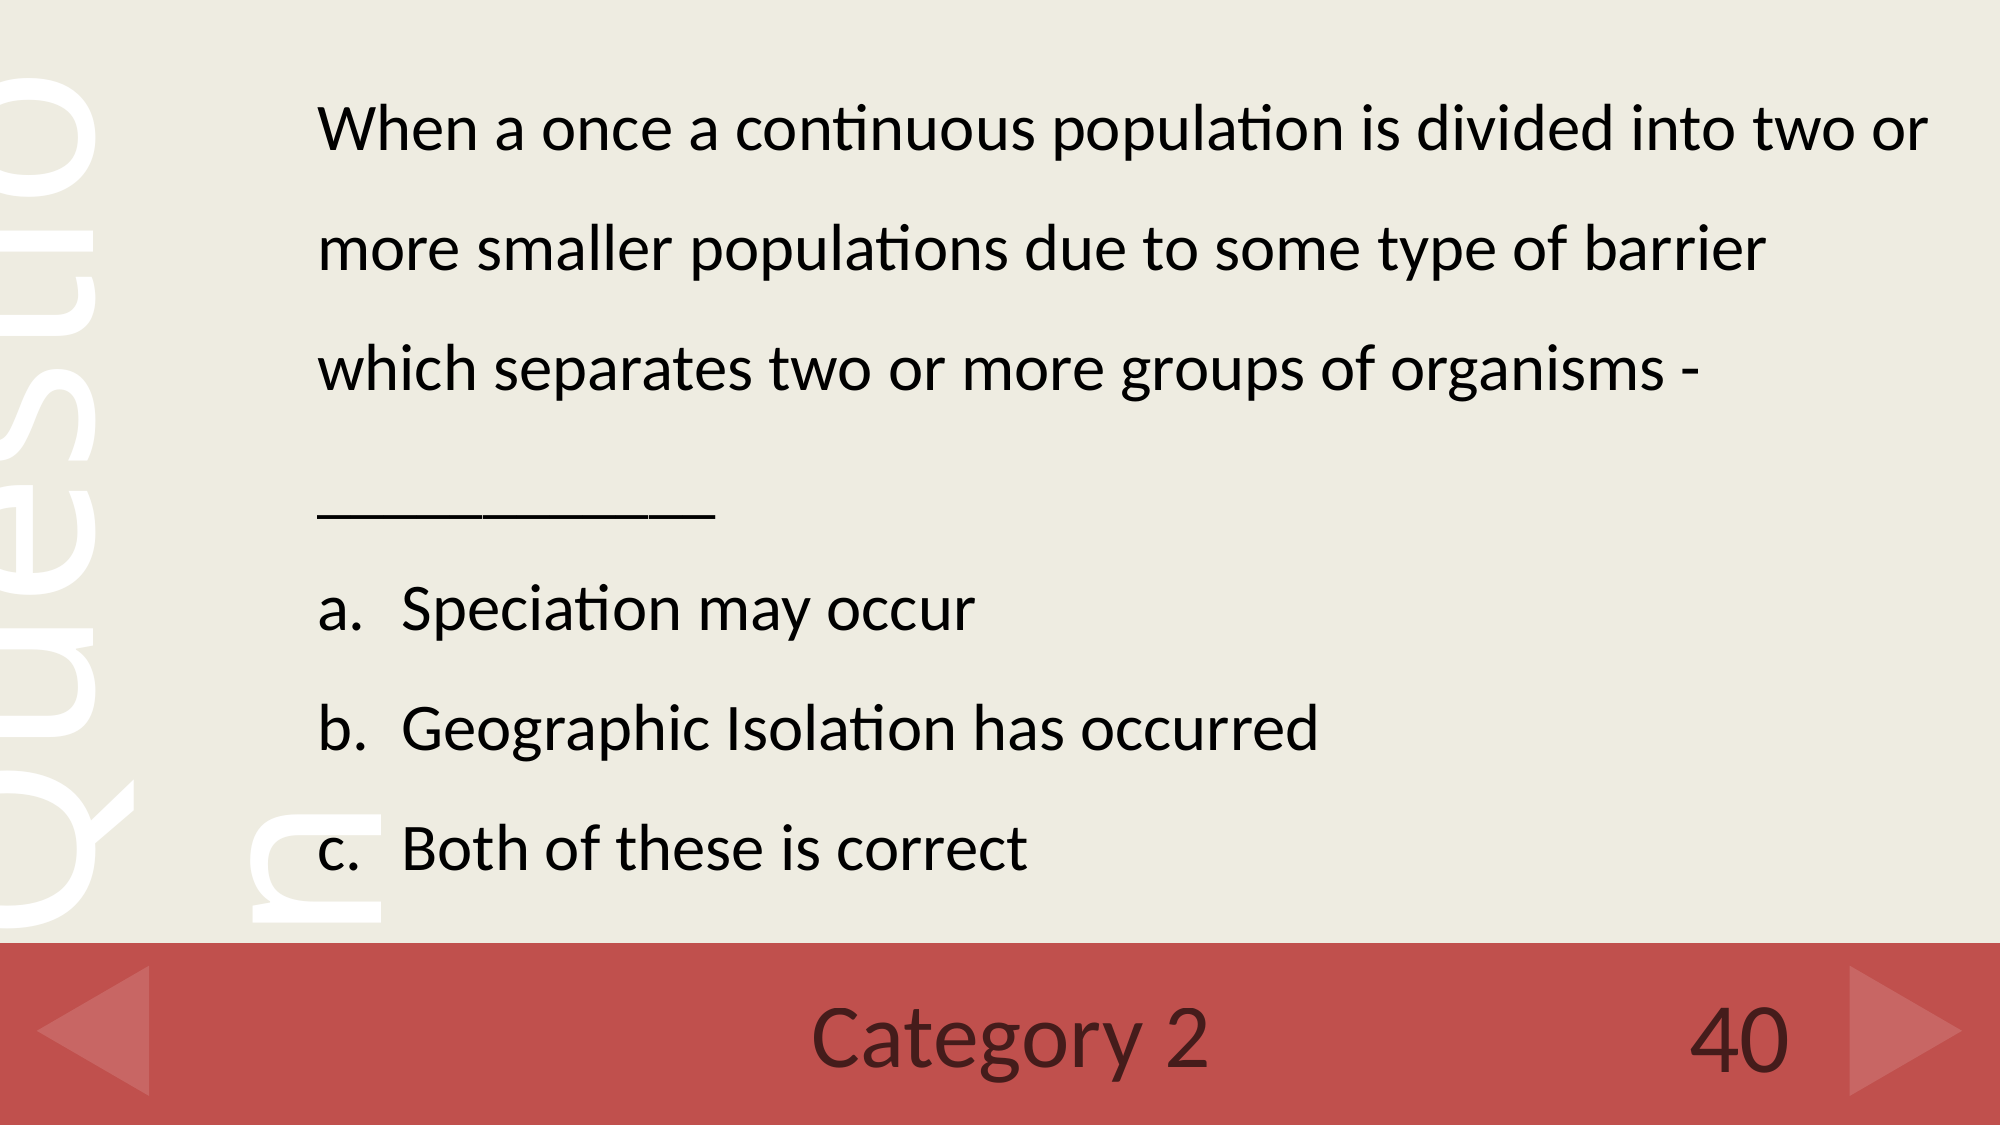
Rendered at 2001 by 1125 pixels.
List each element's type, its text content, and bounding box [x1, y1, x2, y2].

title Category 2 [111, 937, 1912, 1125]
list When a once a continuous population is divided into two or more smaller populations due to some type of barrier which separates two or more groups of organisms - ____________ Speciation may occur Geographic Isolation has occurred Both of these is correct [302, 61, 1958, 866]
